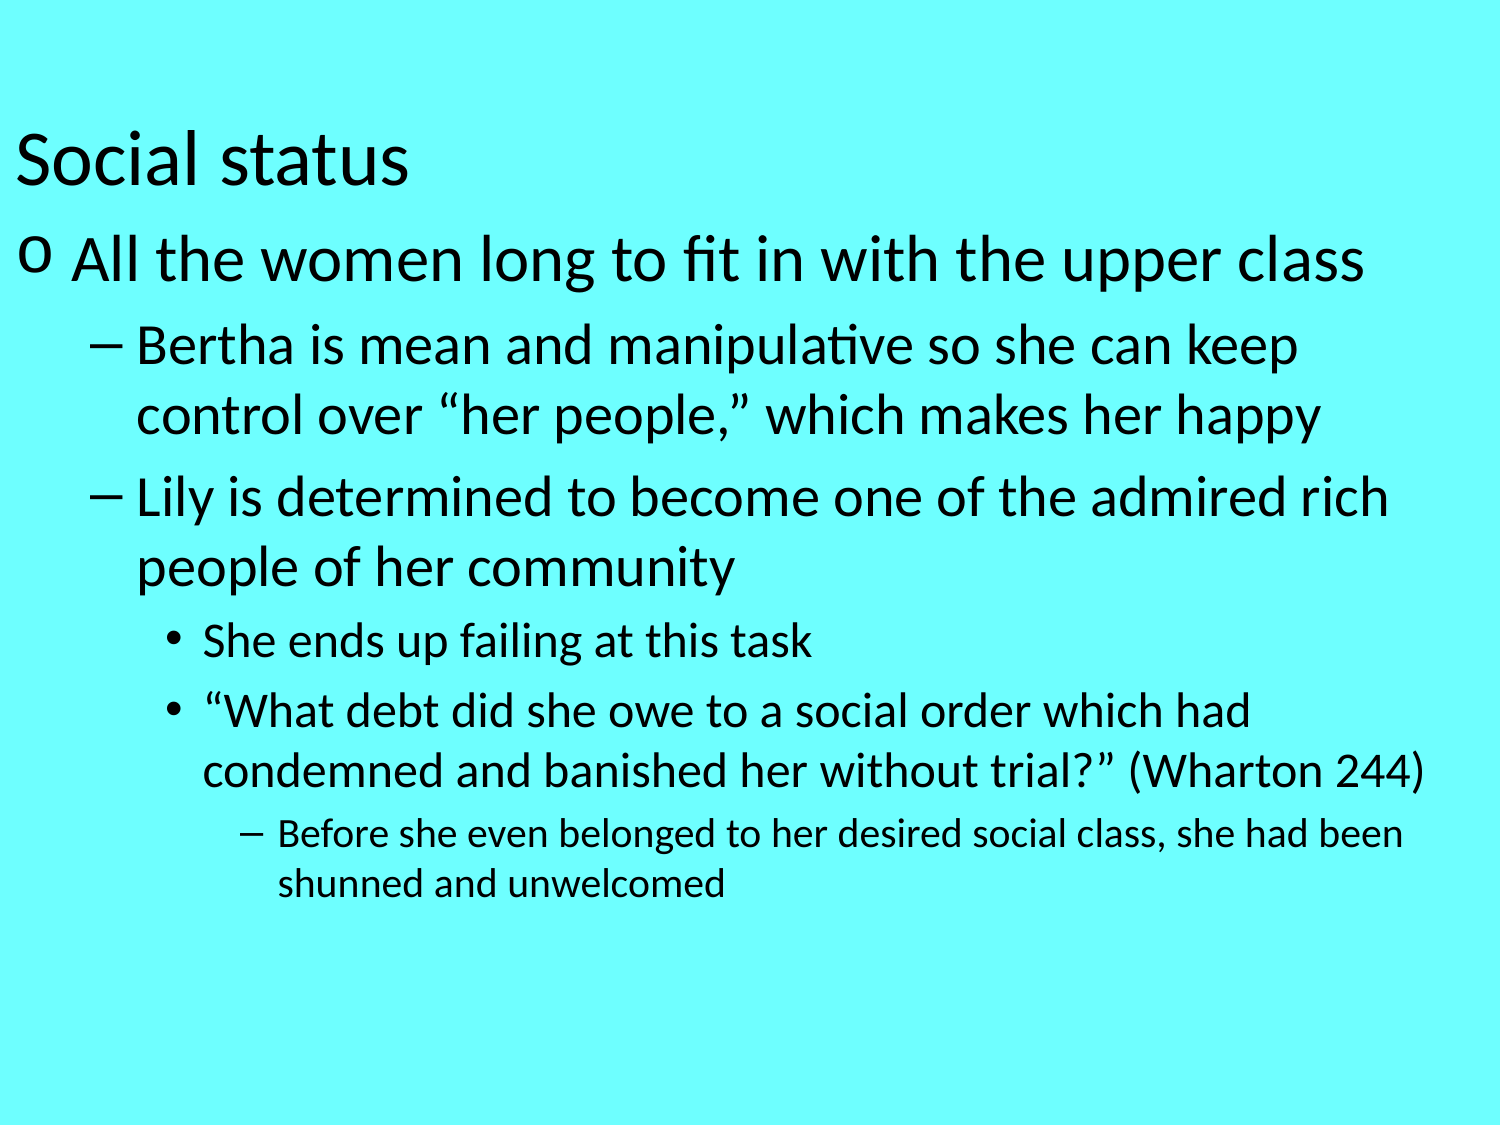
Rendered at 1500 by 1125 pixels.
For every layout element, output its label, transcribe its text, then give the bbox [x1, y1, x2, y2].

list Social status All the women long to fit in with the upper class Bertha is mean and manipulative so she can keep control over “her people,” which makes her happy Lily is determined to become one of the admired rich people of her community She ends up failing at this task “What debt did she owe to a social order which had condemned and banished her without trial?” (Wharton 244) Before she even belonged to her desired social class, she had been shunned and unwelcomed [0, 98, 1470, 986]
